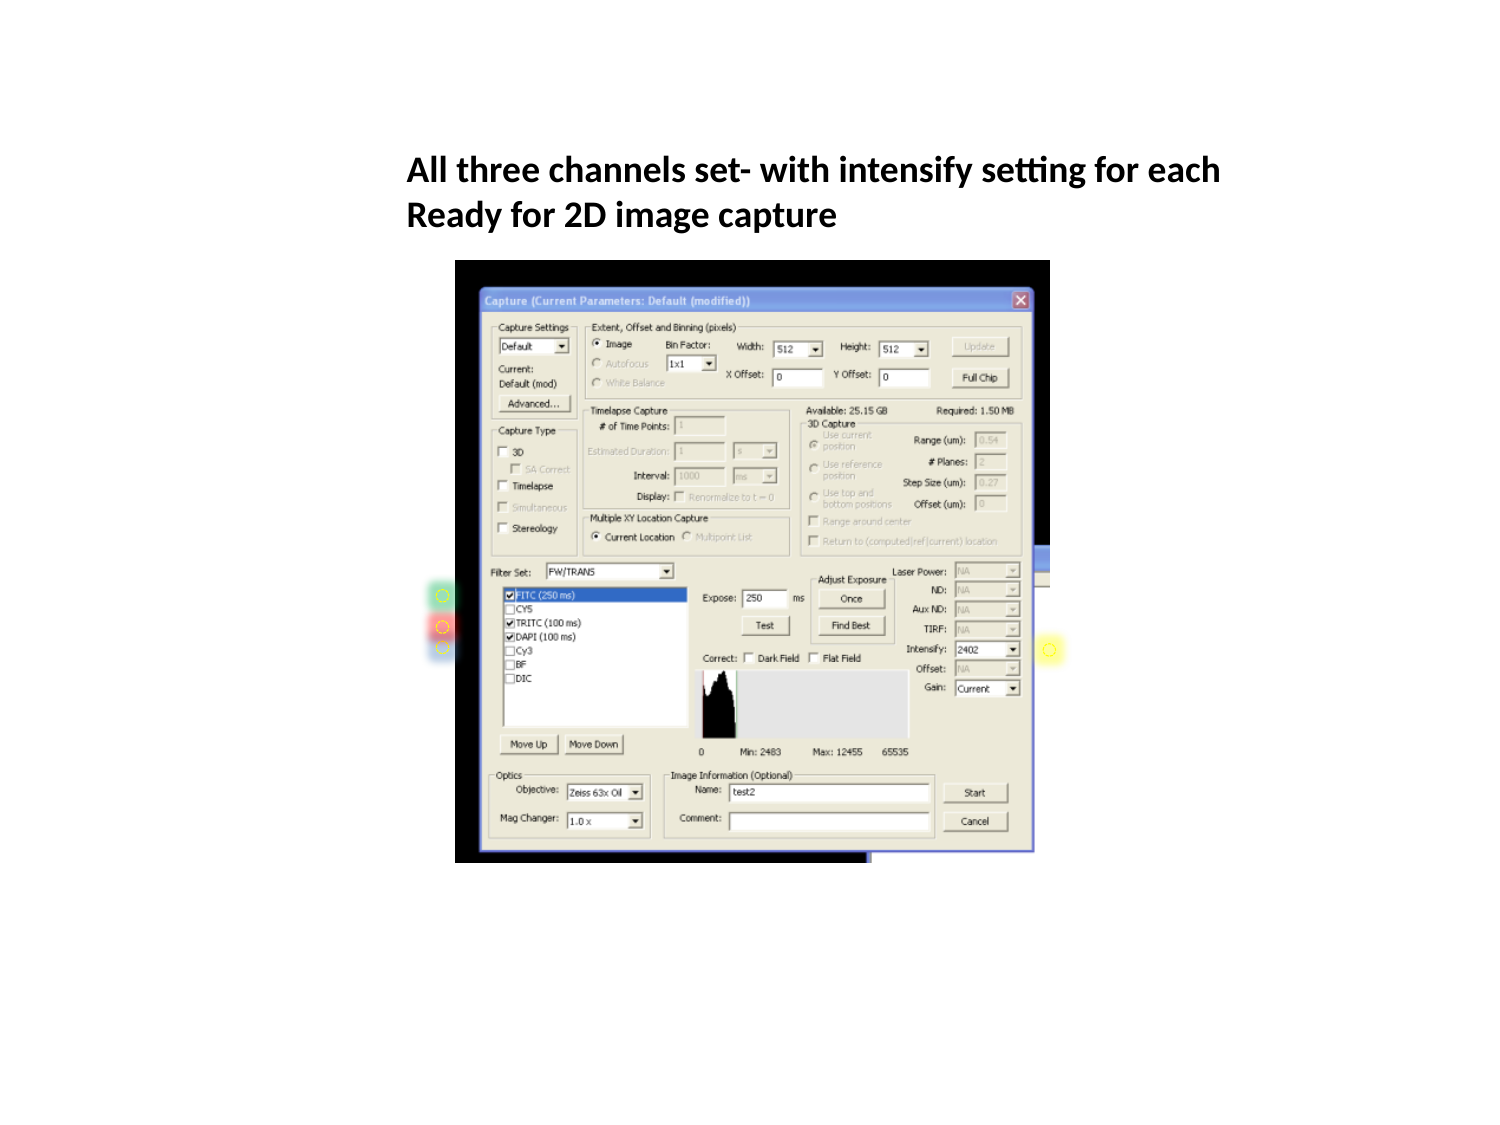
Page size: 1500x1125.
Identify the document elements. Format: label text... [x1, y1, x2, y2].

text_box All three channels set- with intensify setting for each Ready for 2D image capture [391, 137, 1237, 243]
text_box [436, 260, 1056, 863]
